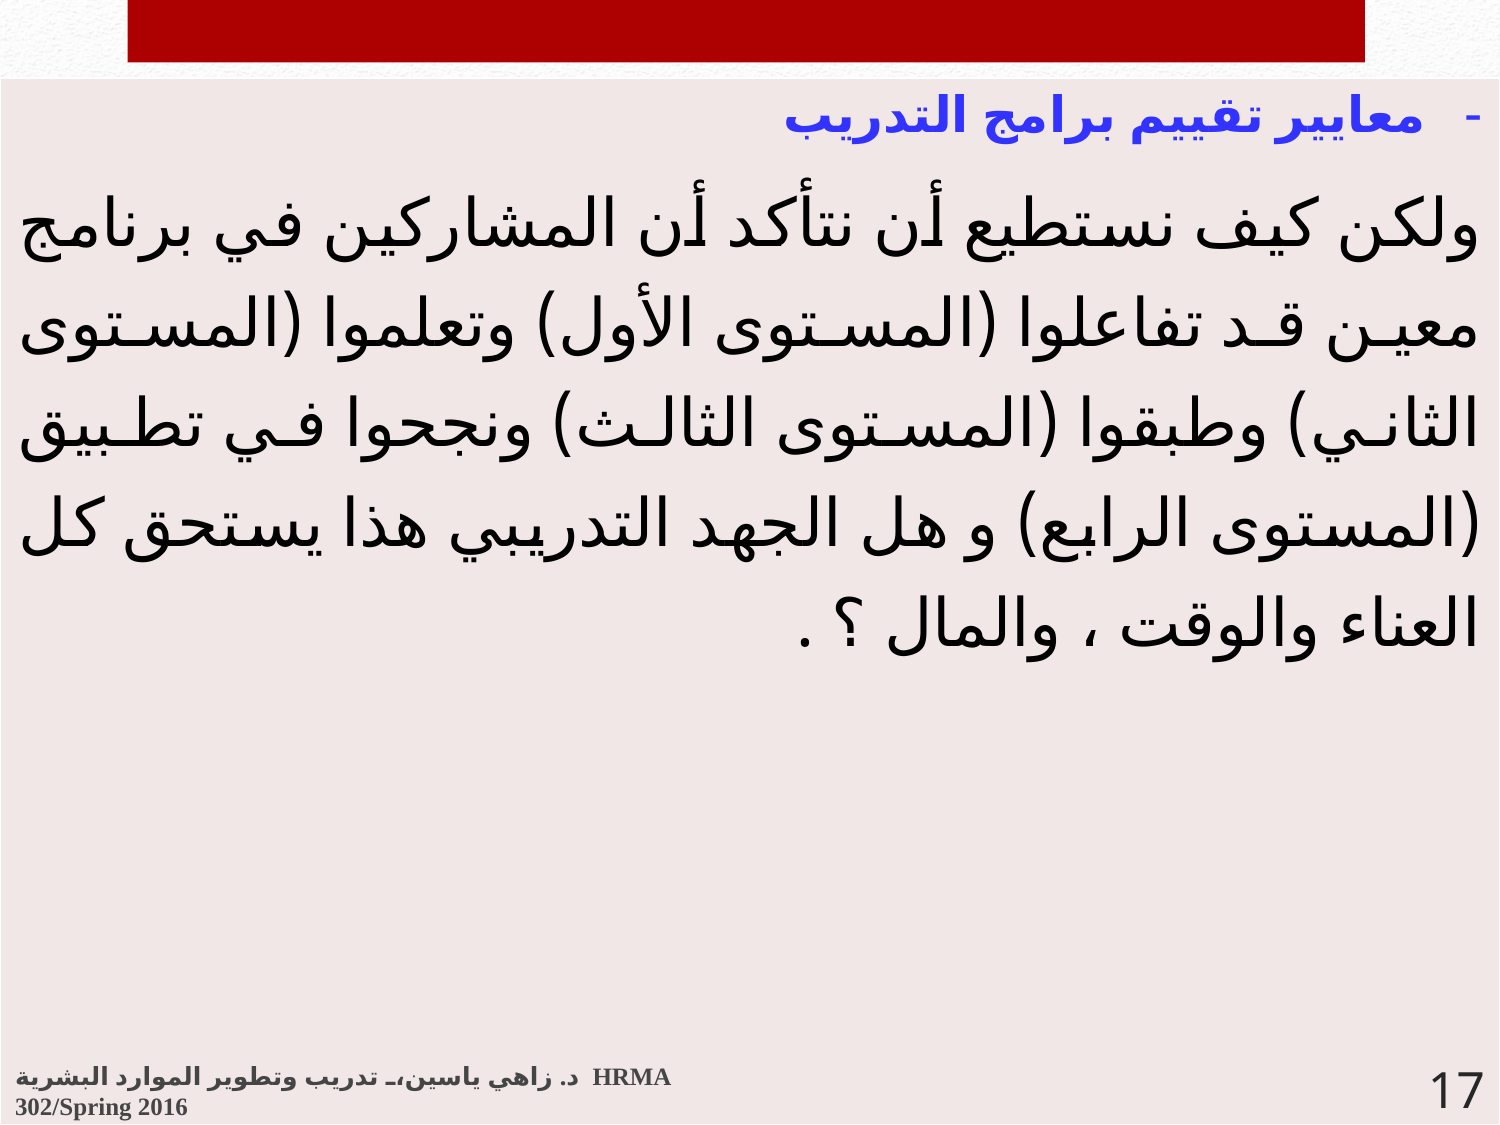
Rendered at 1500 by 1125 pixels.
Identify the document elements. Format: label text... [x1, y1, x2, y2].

footer د. زاهي ياسين، تدريب وتطوير الموارد البشرية HRMA 302/Spring 2016 [0, 1060, 800, 1120]
table_header معايير تقييم برامج التدريب ولكن كيف نستطيع أن نتأكد أن المشاركين في برنامج معين قد تفاعلوا (المستوى الأول) وتعلموا (المستوى الثاني) وطبقوا (المستوى الثالث) ونجحوا في تطبيق (المستوى الرابع) و هل الجهد التدريبي هذا يستحق كل العناء والوقت ، والمال ؟ . [1, 79, 1499, 1124]
slide_number 17 [1374, 1062, 1500, 1123]
